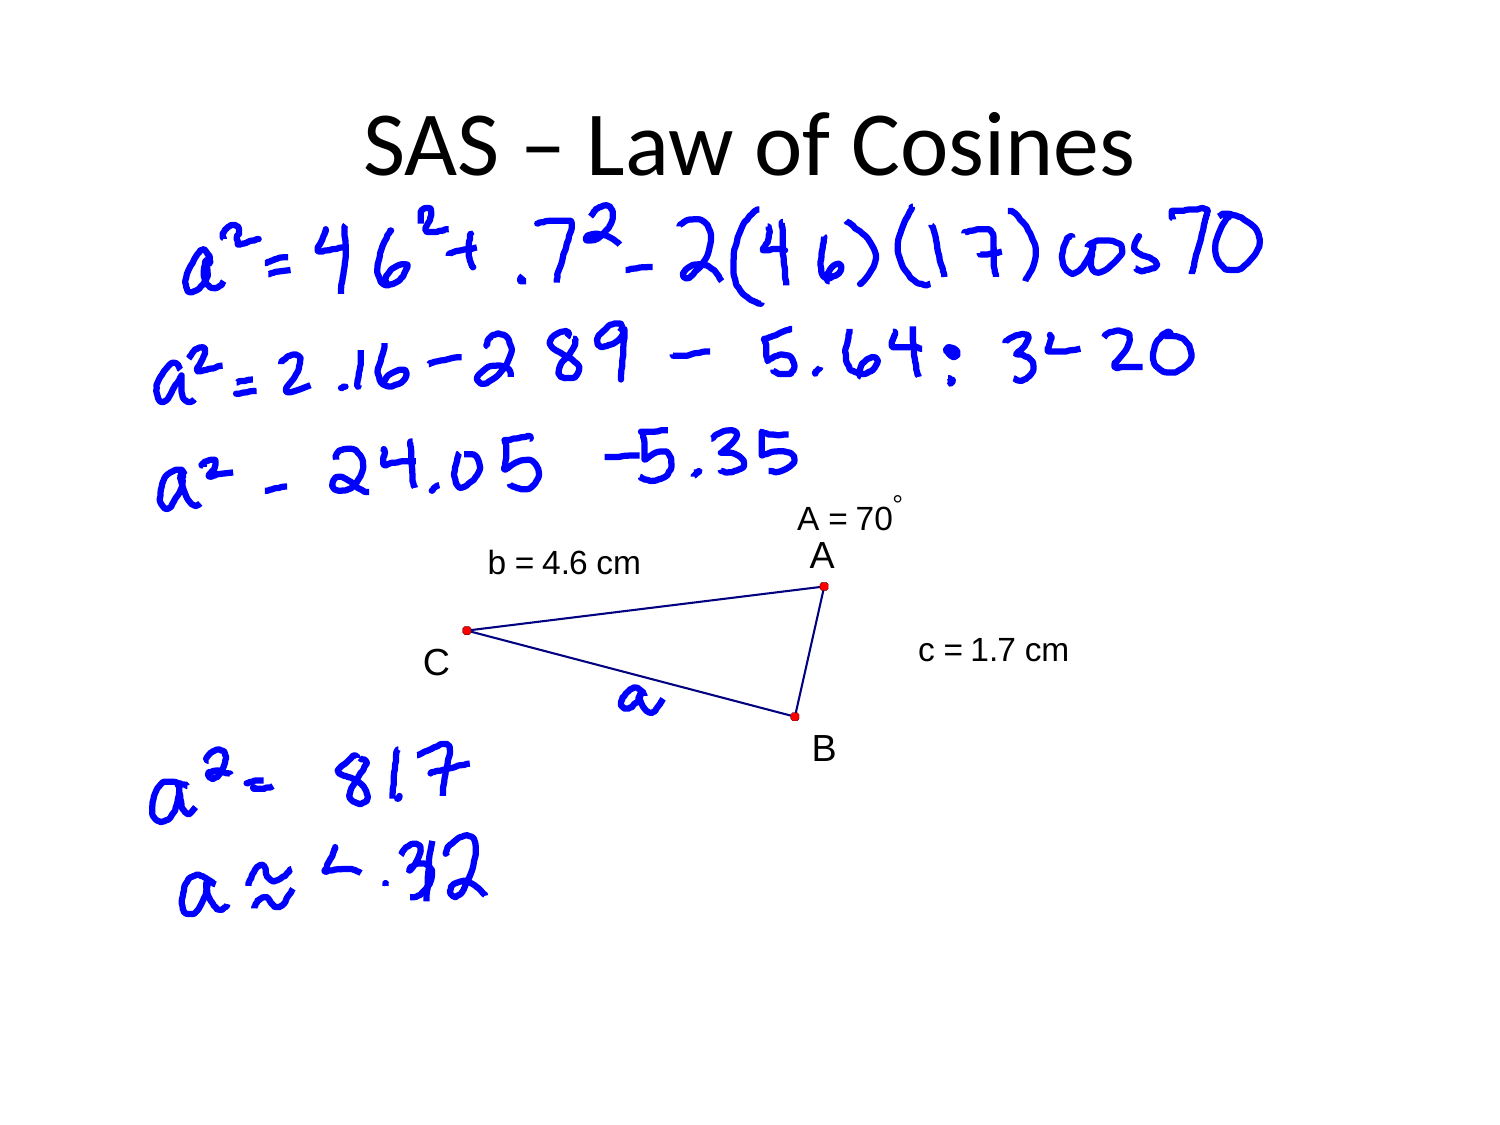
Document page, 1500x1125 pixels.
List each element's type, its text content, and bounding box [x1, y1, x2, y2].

text_box [549, 330, 581, 376]
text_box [392, 377, 953, 902]
text_box [253, 888, 294, 909]
text_box [1046, 334, 1081, 353]
text_box [1133, 235, 1158, 273]
text_box [205, 748, 232, 780]
text_box [732, 208, 763, 305]
text_box [1171, 207, 1209, 275]
text_box [323, 846, 362, 874]
text_box [1152, 331, 1193, 374]
text_box [155, 362, 196, 403]
text_box [978, 250, 1003, 256]
text_box [1103, 329, 1143, 369]
text_box [763, 328, 796, 375]
text_box [780, 221, 788, 286]
text_box [896, 205, 931, 287]
text_box [221, 224, 260, 246]
text_box [536, 219, 573, 283]
text_box [468, 250, 475, 268]
text_box [930, 224, 946, 278]
text_box [845, 220, 877, 285]
text_box [890, 331, 913, 349]
text_box [188, 346, 223, 372]
text_box [671, 350, 711, 357]
text_box [184, 248, 225, 294]
text_box [245, 779, 264, 784]
text_box [376, 229, 409, 287]
text_box [331, 447, 370, 493]
text_box [447, 246, 477, 256]
text_box [814, 366, 822, 375]
text_box [980, 254, 997, 277]
text_box [356, 350, 362, 388]
text_box [340, 224, 347, 294]
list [959, 474, 1099, 793]
text_box [596, 322, 626, 376]
text_box [945, 346, 959, 358]
text_box [844, 328, 879, 376]
text_box [476, 332, 513, 376]
text_box [180, 873, 229, 915]
text_box [1007, 210, 1037, 282]
text_box [316, 228, 344, 253]
text_box [428, 356, 462, 365]
text_box [247, 864, 292, 886]
text_box [625, 266, 653, 271]
text_box [151, 781, 197, 823]
text_box [264, 485, 288, 492]
text_box [762, 225, 782, 252]
text_box [819, 235, 843, 282]
text_box [468, 232, 472, 248]
text_box [376, 343, 408, 387]
text_box [252, 785, 274, 790]
text_box [280, 353, 311, 394]
text_box [1004, 333, 1035, 382]
text_box [1061, 235, 1124, 275]
text_box [678, 218, 723, 282]
text_box [264, 256, 289, 264]
title SAS – Law of Cosines [75, 45, 1425, 233]
text_box [585, 204, 621, 246]
text_box [963, 228, 995, 253]
text_box [519, 275, 527, 282]
text_box [159, 468, 201, 510]
text_box [1214, 212, 1261, 271]
text_box [419, 207, 449, 233]
text_box [382, 448, 387, 467]
text_box [235, 390, 257, 395]
text_box [200, 459, 234, 478]
text_box [268, 269, 291, 275]
text_box [236, 378, 253, 384]
text_box [912, 326, 920, 376]
text_box [336, 754, 369, 805]
